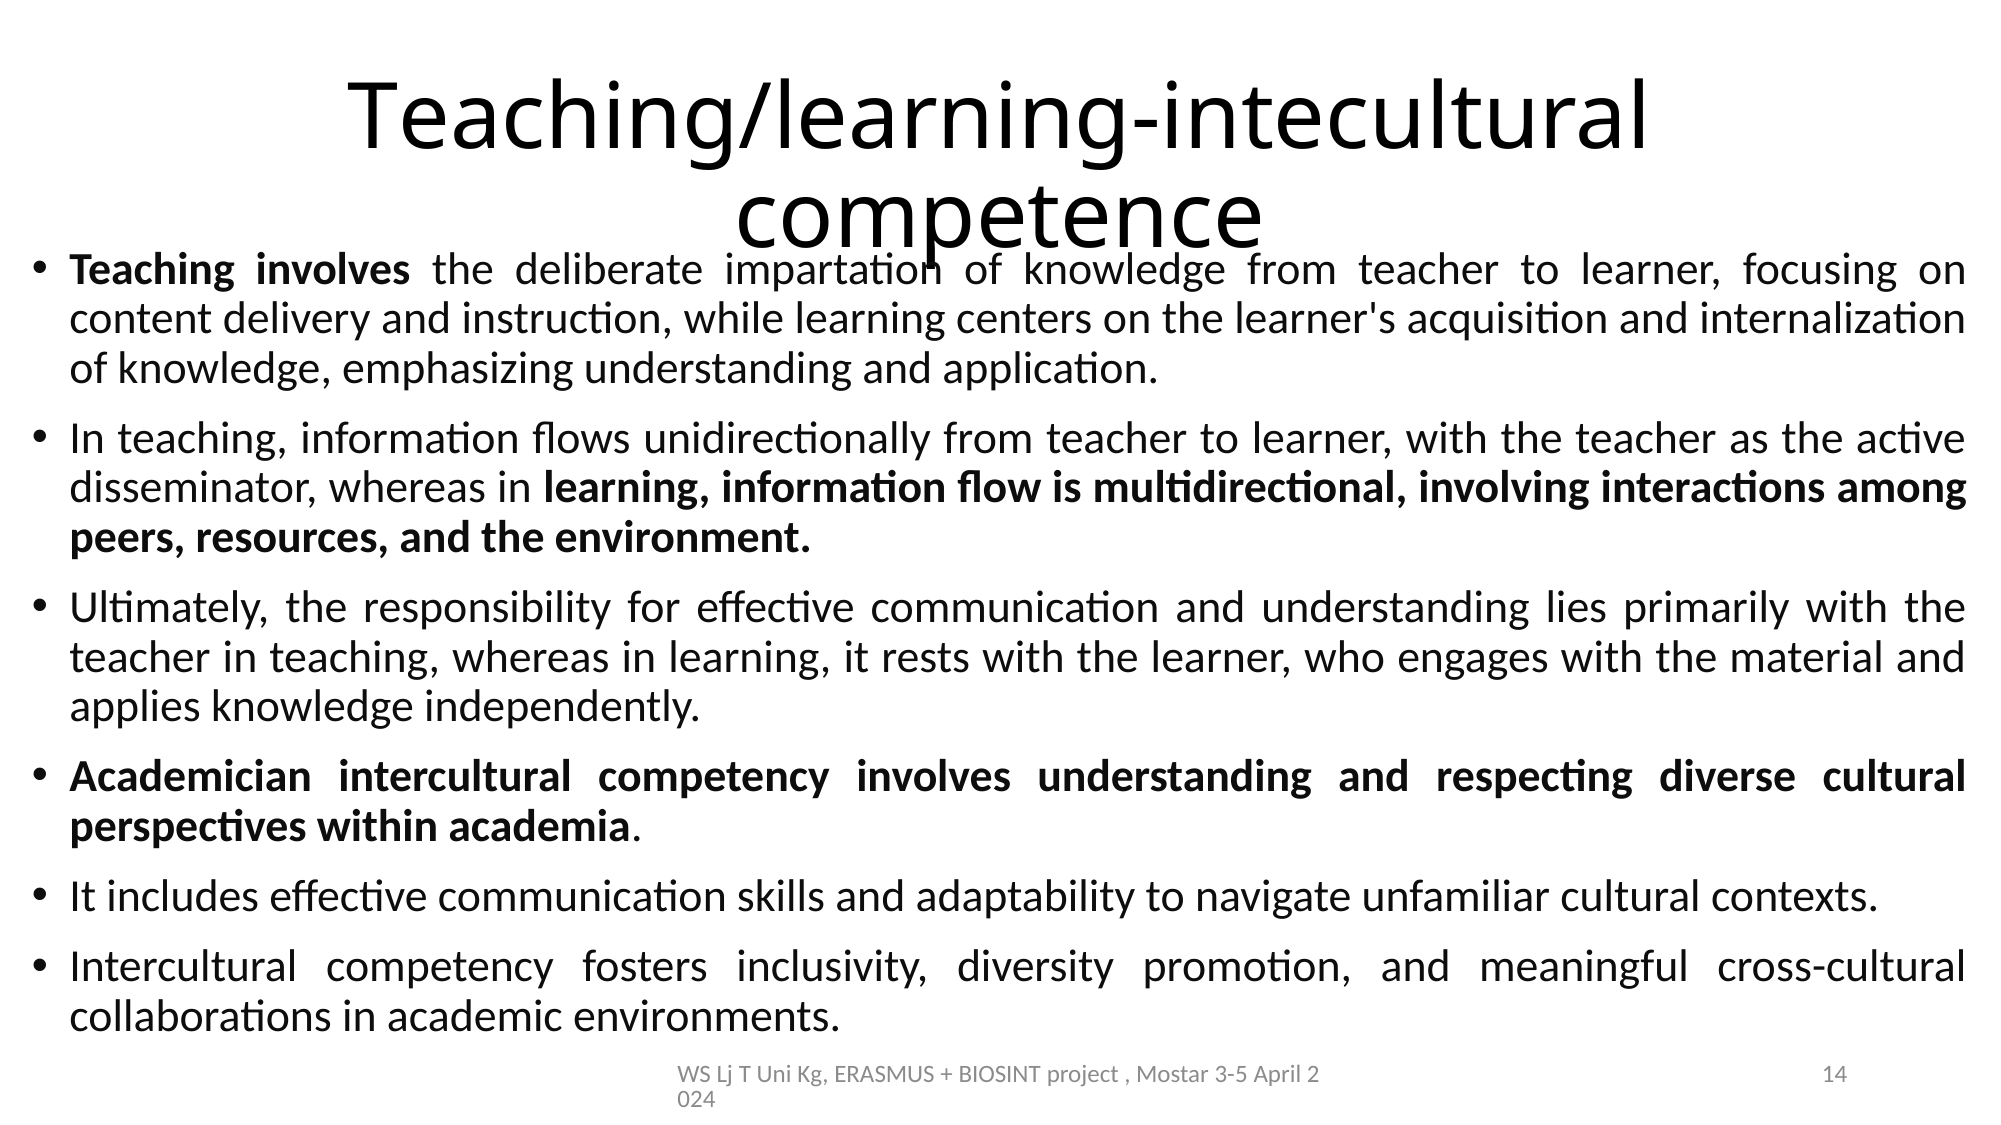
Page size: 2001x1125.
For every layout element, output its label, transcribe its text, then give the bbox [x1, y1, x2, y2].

footer WS Lj T Uni Kg, ERASMUS + BIOSINT project , Mostar 3-5 April 2024 [662, 1042, 1338, 1103]
list Teaching involves the deliberate impartation of knowledge from teacher to learner, focusing on content delivery and instruction, while learning centers on the learner's acquisition and internalization of knowledge, emphasizing understanding and application. In teaching, information flows unidirectionally from teacher to learner, with the teacher as the active disseminator, whereas in learning, information flow is multidirectional, involving interactions among peers, resources, and the environment. Ultimately, the responsibility for effective communication and understanding lies primarily with the teacher in teaching, whereas in learning, it rests with the learner, who engages with the material and applies knowledge independently. Academician intercultural competency involves understanding and respecting diverse cultural perspectives within academia. It includes effective communication skills and adaptability to navigate unfamiliar cultural contexts. Intercultural competency fosters inclusivity, diversity promotion, and meaningful cross-cultural collaborations in academic environments. [16, 237, 1984, 1043]
title Teaching/learning-intecultural competence [137, 59, 1863, 237]
slide_number 14 [1412, 1042, 1863, 1103]
